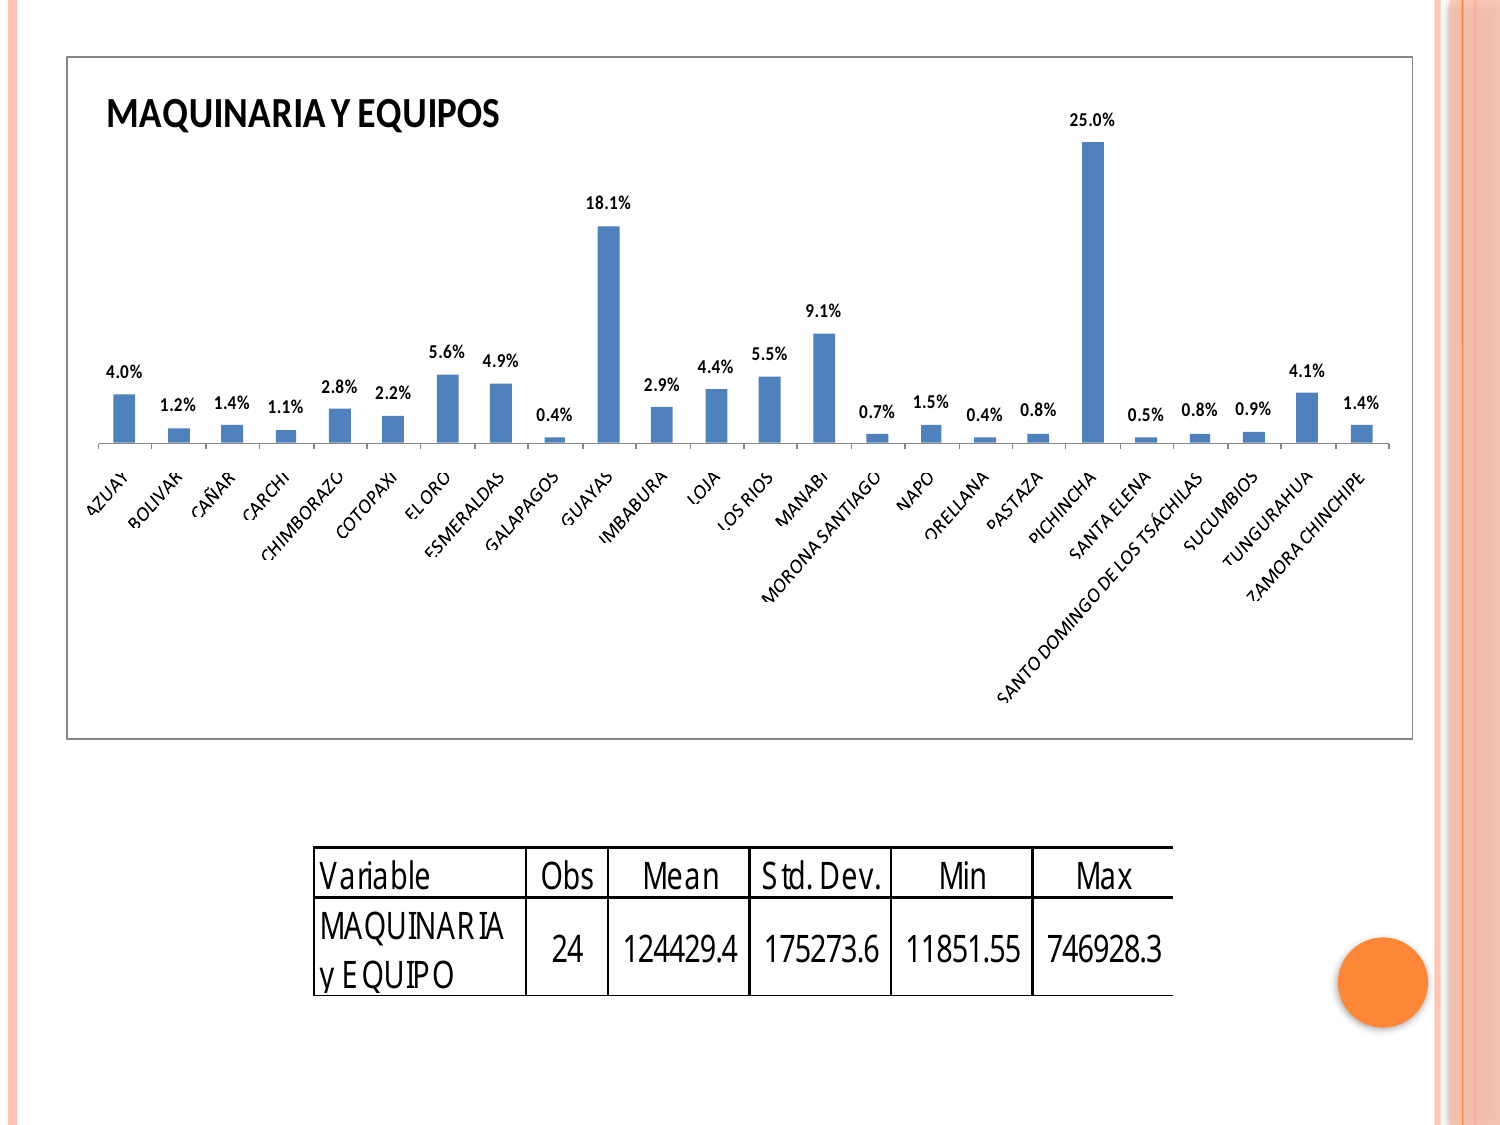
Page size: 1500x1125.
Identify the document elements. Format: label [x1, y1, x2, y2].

picture [64, 54, 1414, 741]
picture [312, 845, 1176, 999]
